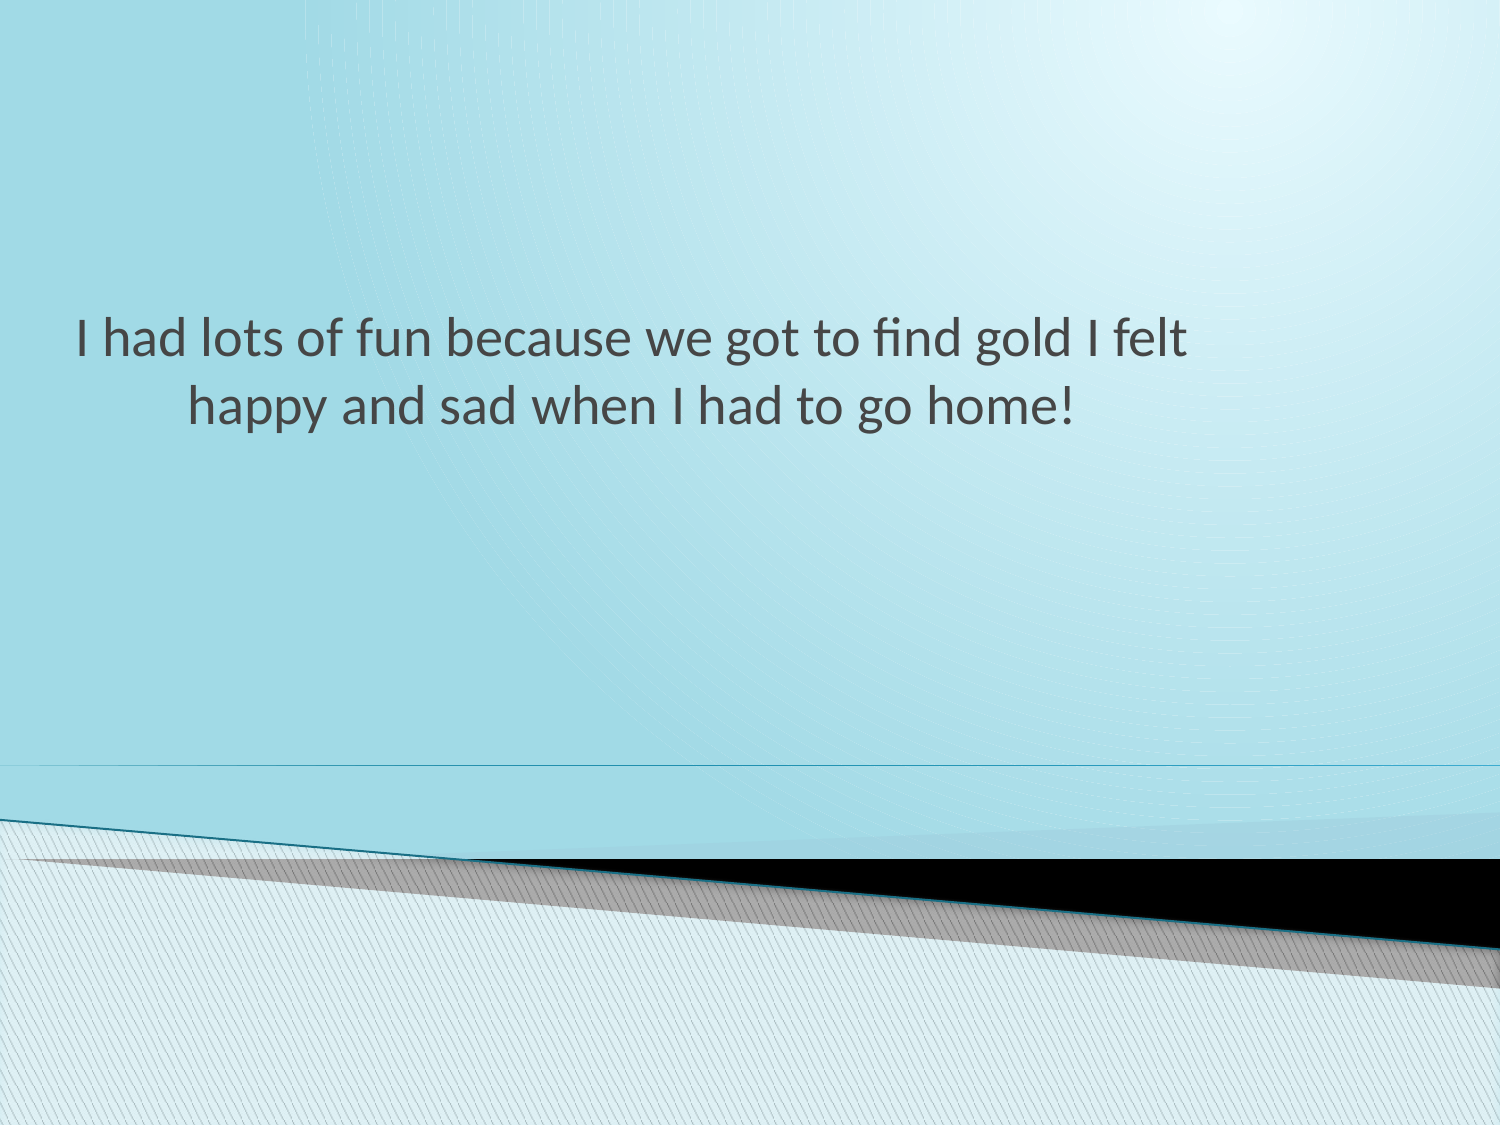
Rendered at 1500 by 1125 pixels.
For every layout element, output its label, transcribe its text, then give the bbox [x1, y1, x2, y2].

subtitle I had lots of fun because we got to find gold I felt happy and sad when I had to go home! [0, 292, 1275, 490]
